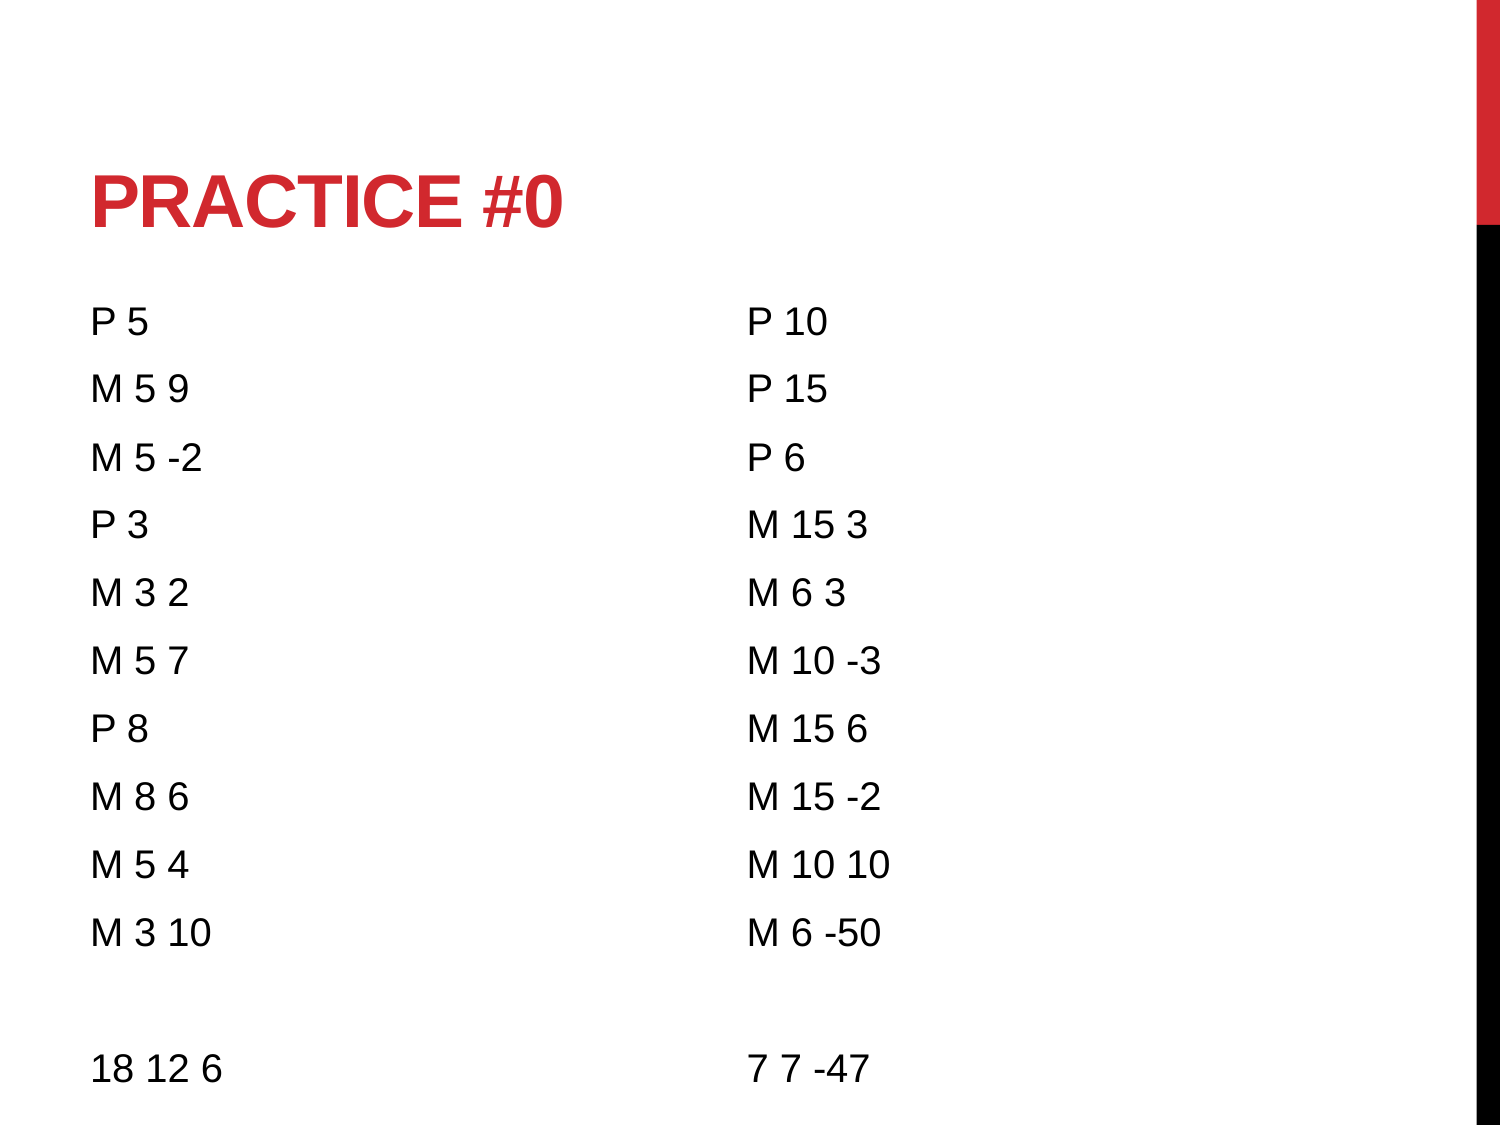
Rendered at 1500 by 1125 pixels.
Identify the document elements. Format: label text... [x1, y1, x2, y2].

title Practice #0 [75, 25, 1025, 250]
text_box P 10 P 15 P 6 M 15 3 M 6 3 M 10 -3 M 15 6 M 15 -2 M 10 10 M 6 -50 7 7 -47 [731, 287, 1364, 1102]
list P 5 M 5 9 M 5 -2 P 3 M 3 2 M 5 7 P 8 M 8 6 M 5 4 M 3 10 18 12 6 [75, 287, 707, 1102]
